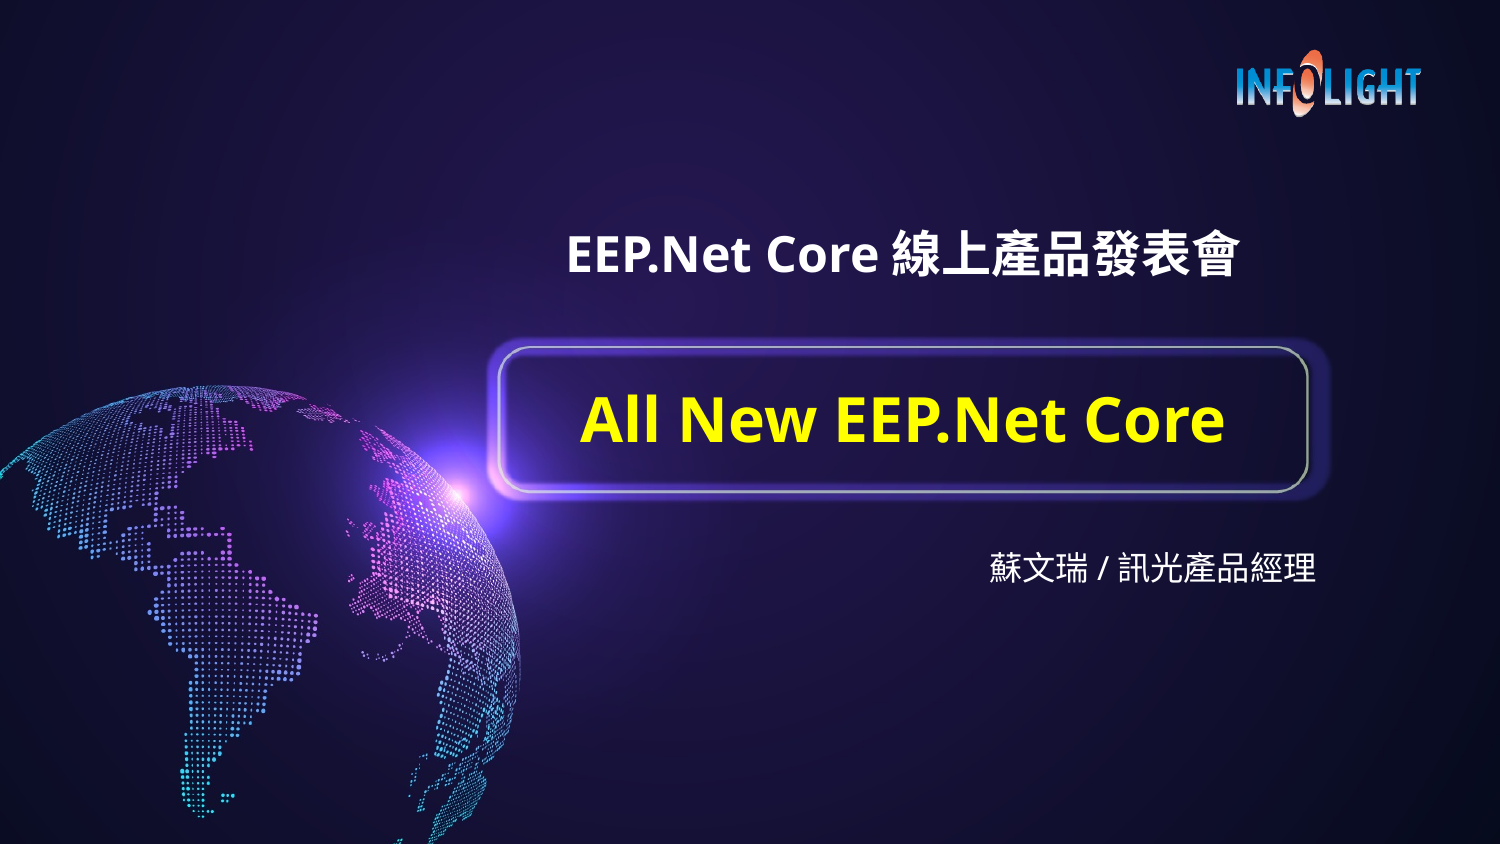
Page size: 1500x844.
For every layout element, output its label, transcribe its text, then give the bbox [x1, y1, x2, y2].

subtitle 蘇文瑞/訊光產品經理 [974, 540, 1412, 756]
title All New EEP.Net Core [501, 327, 1306, 509]
text_box EEP.Net Core線上產品發表會 [501, 215, 1306, 291]
picture [0, 0, 1500, 844]
